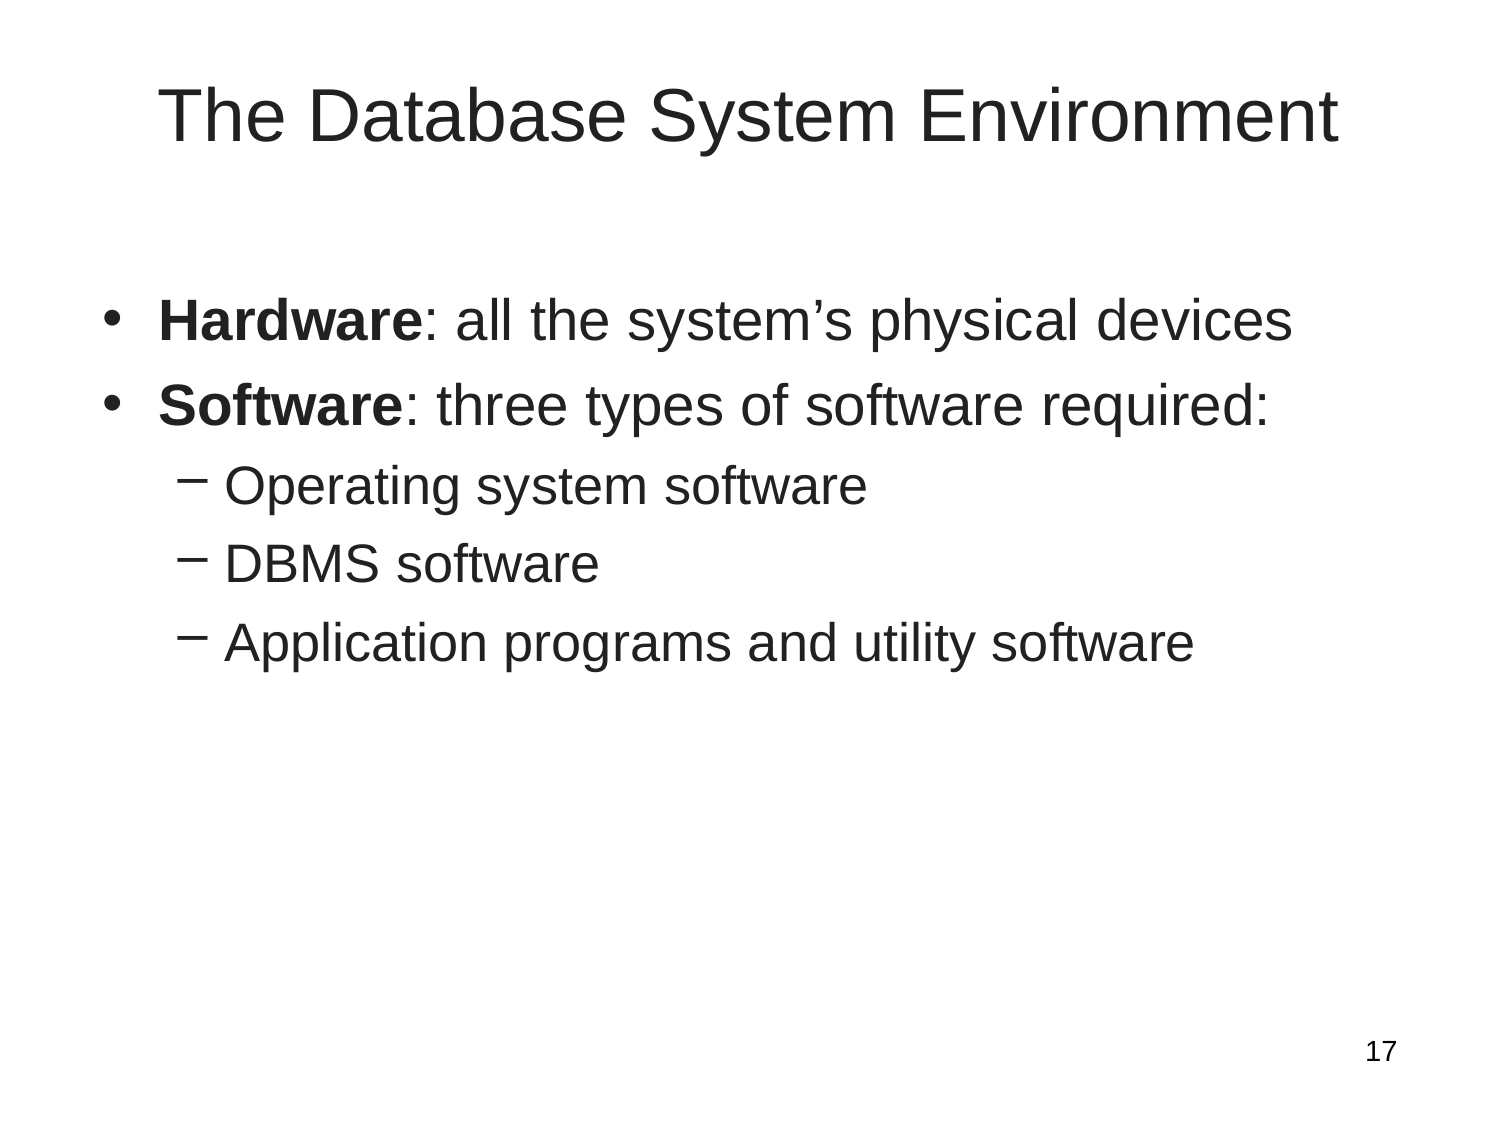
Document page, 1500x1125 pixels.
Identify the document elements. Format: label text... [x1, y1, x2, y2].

text_box Hardware: all the system’s physical devices Software: three types of software required: Operating system software DBMS software Application programs and utility software [100, 265, 1300, 673]
title The Database System Environment [155, 64, 1345, 255]
slide_number 17 [1361, 1033, 1402, 1125]
